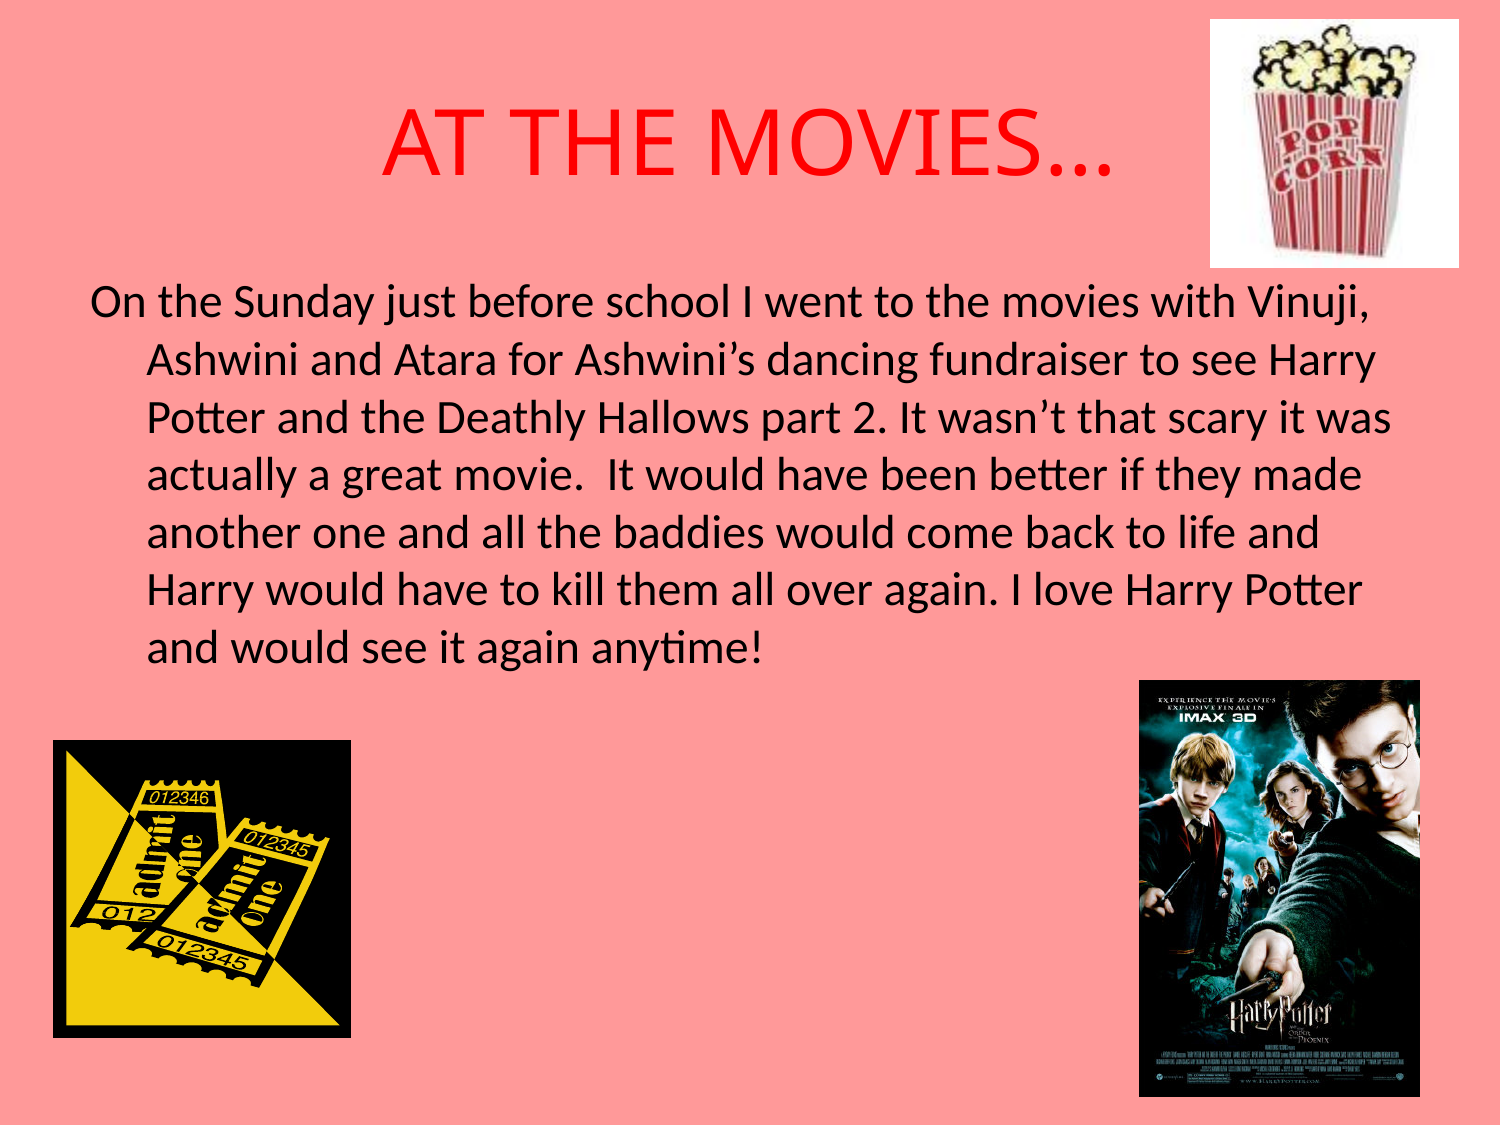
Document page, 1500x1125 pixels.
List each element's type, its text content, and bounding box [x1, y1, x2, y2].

picture [52, 739, 352, 1039]
picture [1139, 680, 1420, 1097]
title AT THE MOVIES… [75, 45, 1205, 233]
list On the Sunday just before school I went to the movies with Vinuji, Ashwini and Atara for Ashwini’s dancing fundraiser to see Harry Potter and the Deathly Hallows part 2. It wasn’t that scary it was actually a great movie. It would have been better if they made another one and all the baddies would come back to life and Harry would have to kill them all over again. I love Harry Potter and would see it again anytime! [75, 262, 1425, 1005]
picture [1210, 18, 1459, 268]
